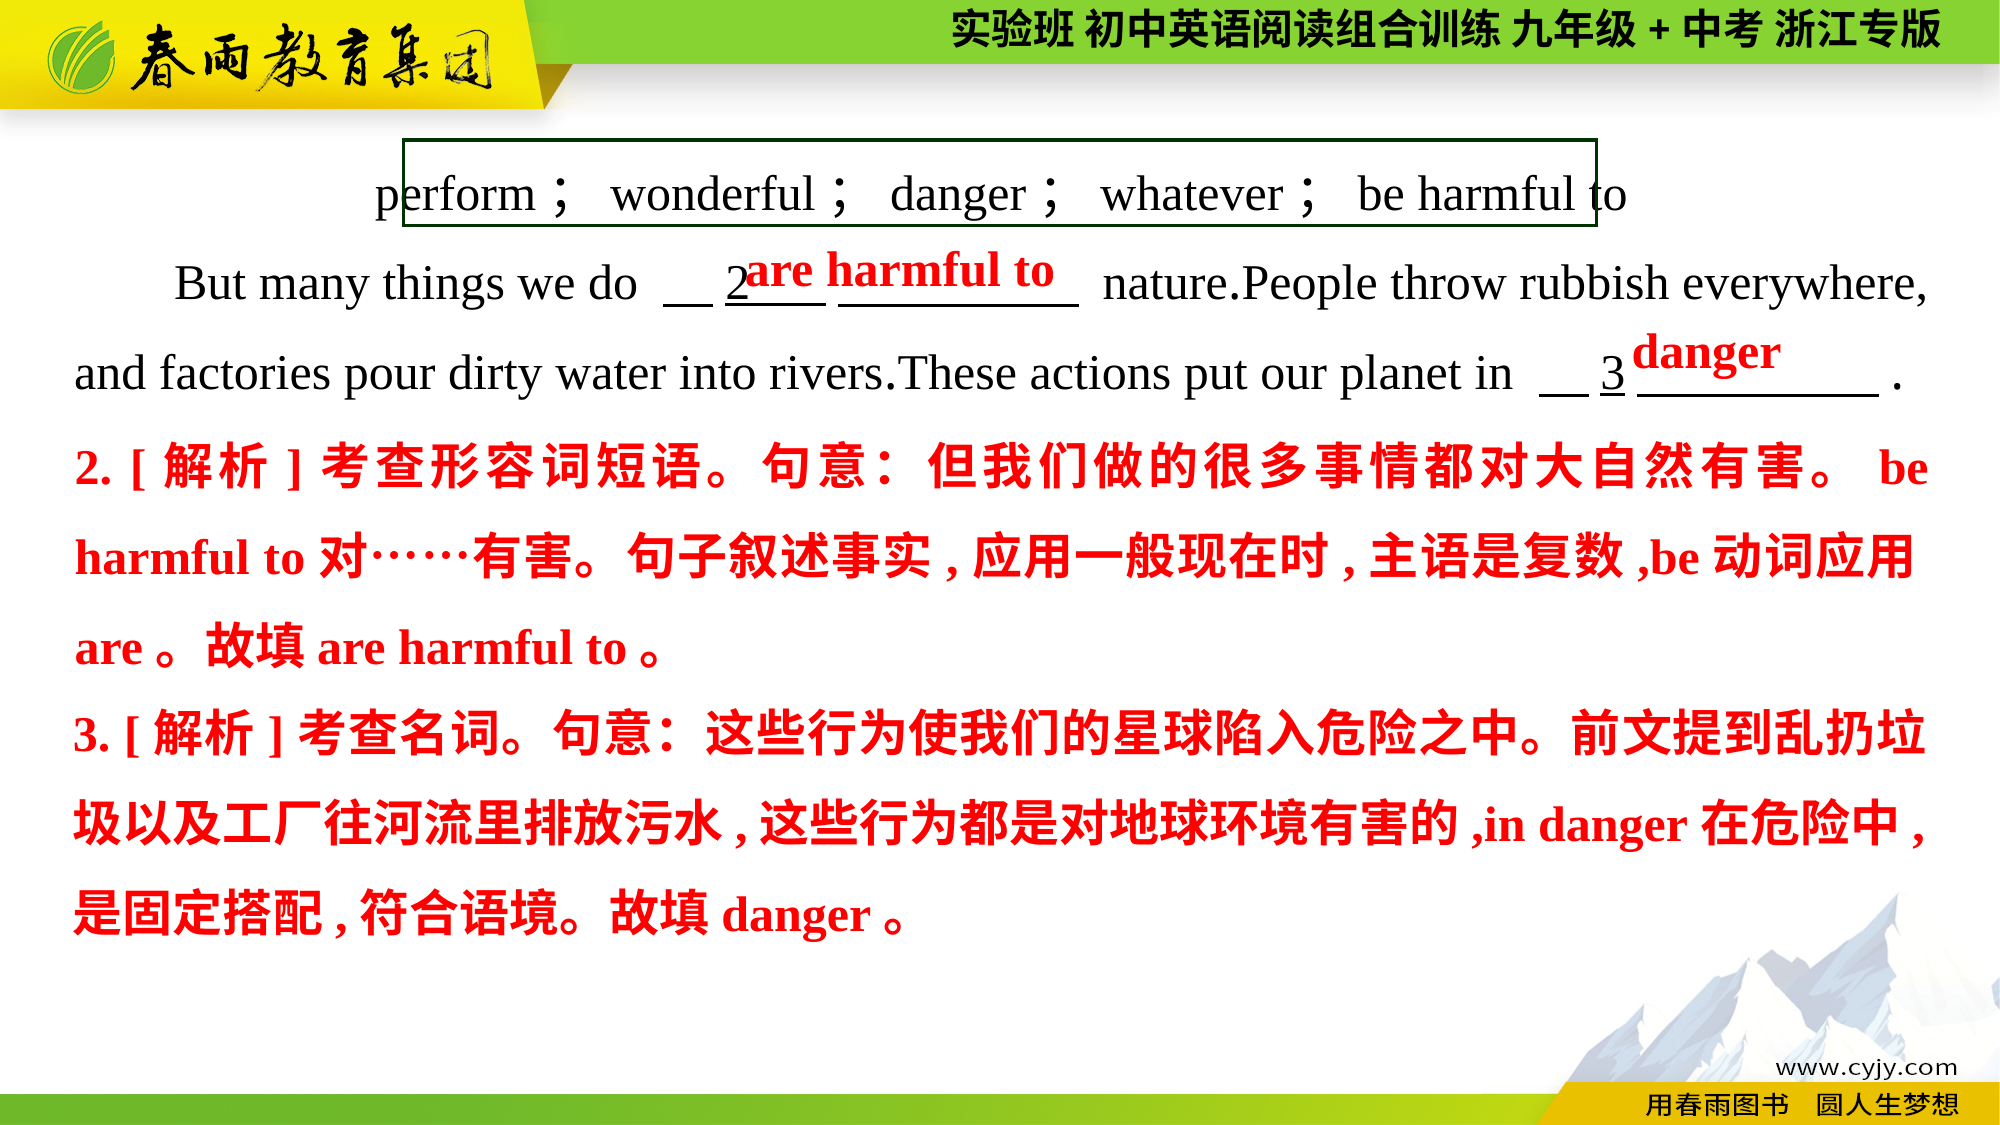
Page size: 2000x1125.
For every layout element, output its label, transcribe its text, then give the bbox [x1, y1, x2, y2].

list perform；wonderful；danger；whatever；be harmful to But many things we do 2 nature.People throw rubbish everywhere, and factories pour dirty water into rivers.These actions put our planet in 3 . [59, 122, 1944, 397]
picture [0, 0, 2000, 1125]
text_box 3. [解析]考查名词。句意：这些行为使我们的星球陷入危险之中。前文提到乱扔垃圾以及工厂往河流里排放污水,这些行为都是对地球环境有害的,in danger在危险中,是固定搭配,符合语境。故填danger。 [57, 664, 1943, 950]
text_box are harmful to [717, 228, 1071, 304]
text_box [403, 140, 1597, 226]
text_box danger [1616, 311, 1797, 386]
text_box 2. [解析]考查形容词短语。句意：但我们做的很多事情都对大自然有害。be harmful to对……有害。句子叙述事实,应用一般现在时,主语是复数,be动词应用are。故填are harmful to。 [59, 397, 1944, 683]
